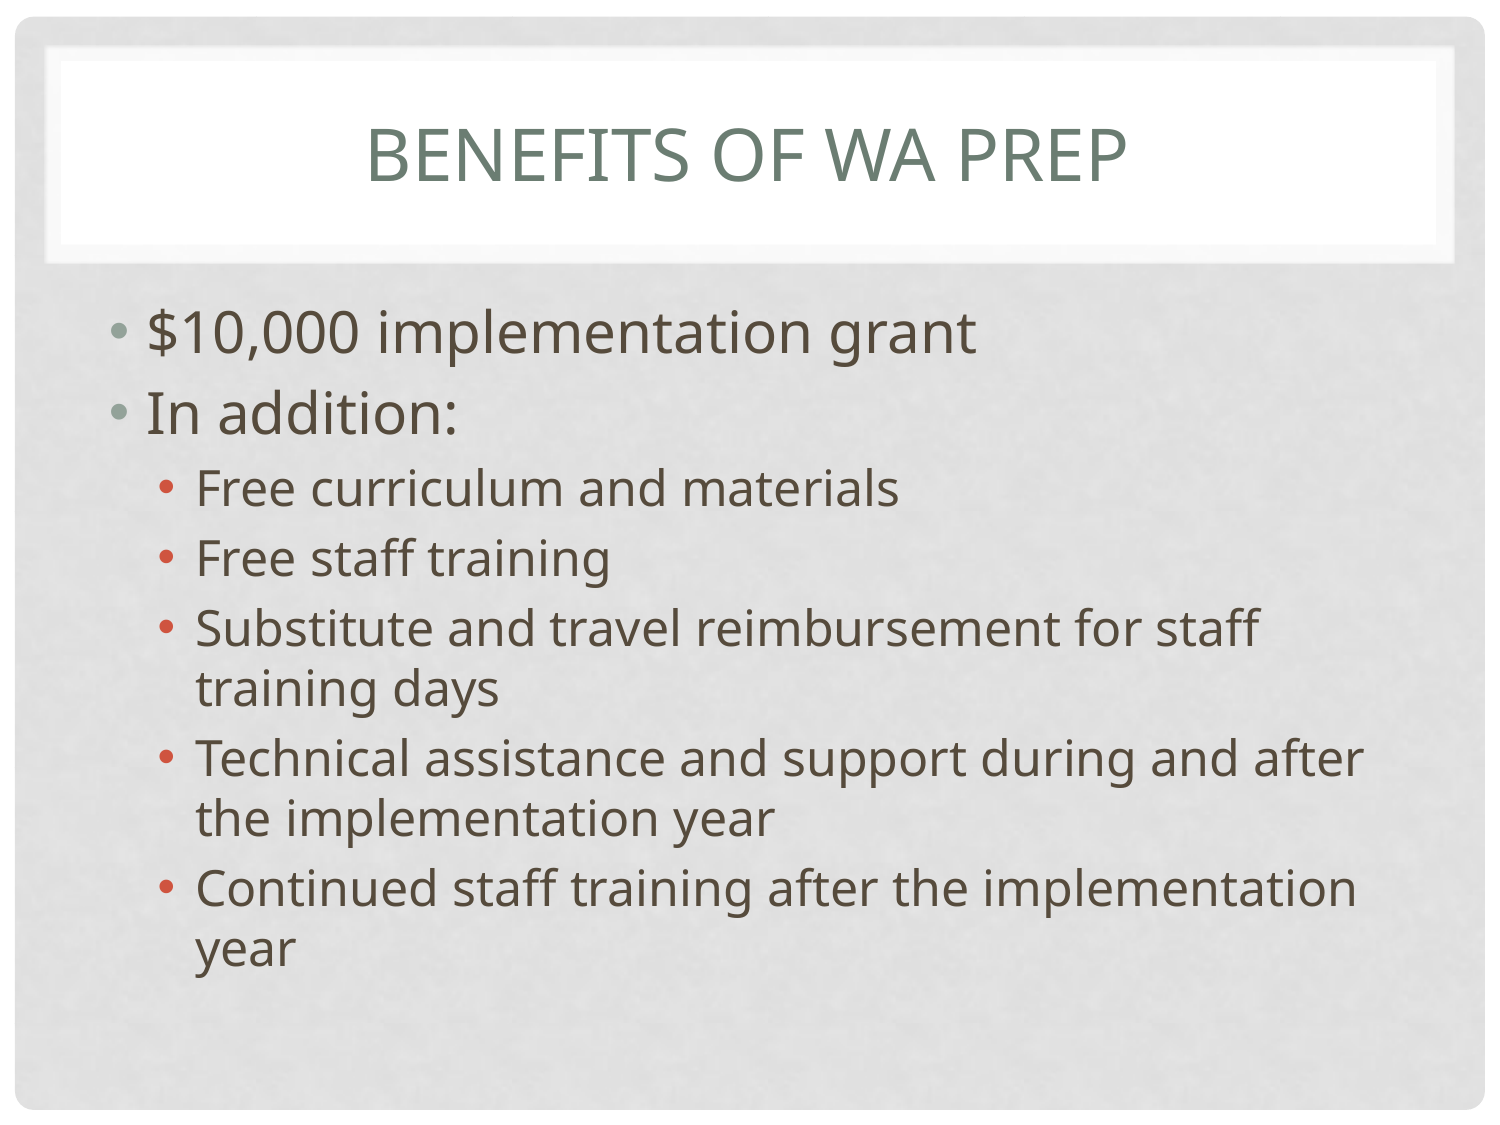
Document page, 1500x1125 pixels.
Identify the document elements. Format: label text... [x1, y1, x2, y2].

title Benefits of WA PREP [69, 66, 1425, 238]
list $10,000 implementation grant In addition: Free curriculum and materials Free staff training Substitute and travel reimbursement for staff training days Technical assistance and support during and after the implementation year Continued staff training after the implementation year [75, 287, 1425, 1005]
